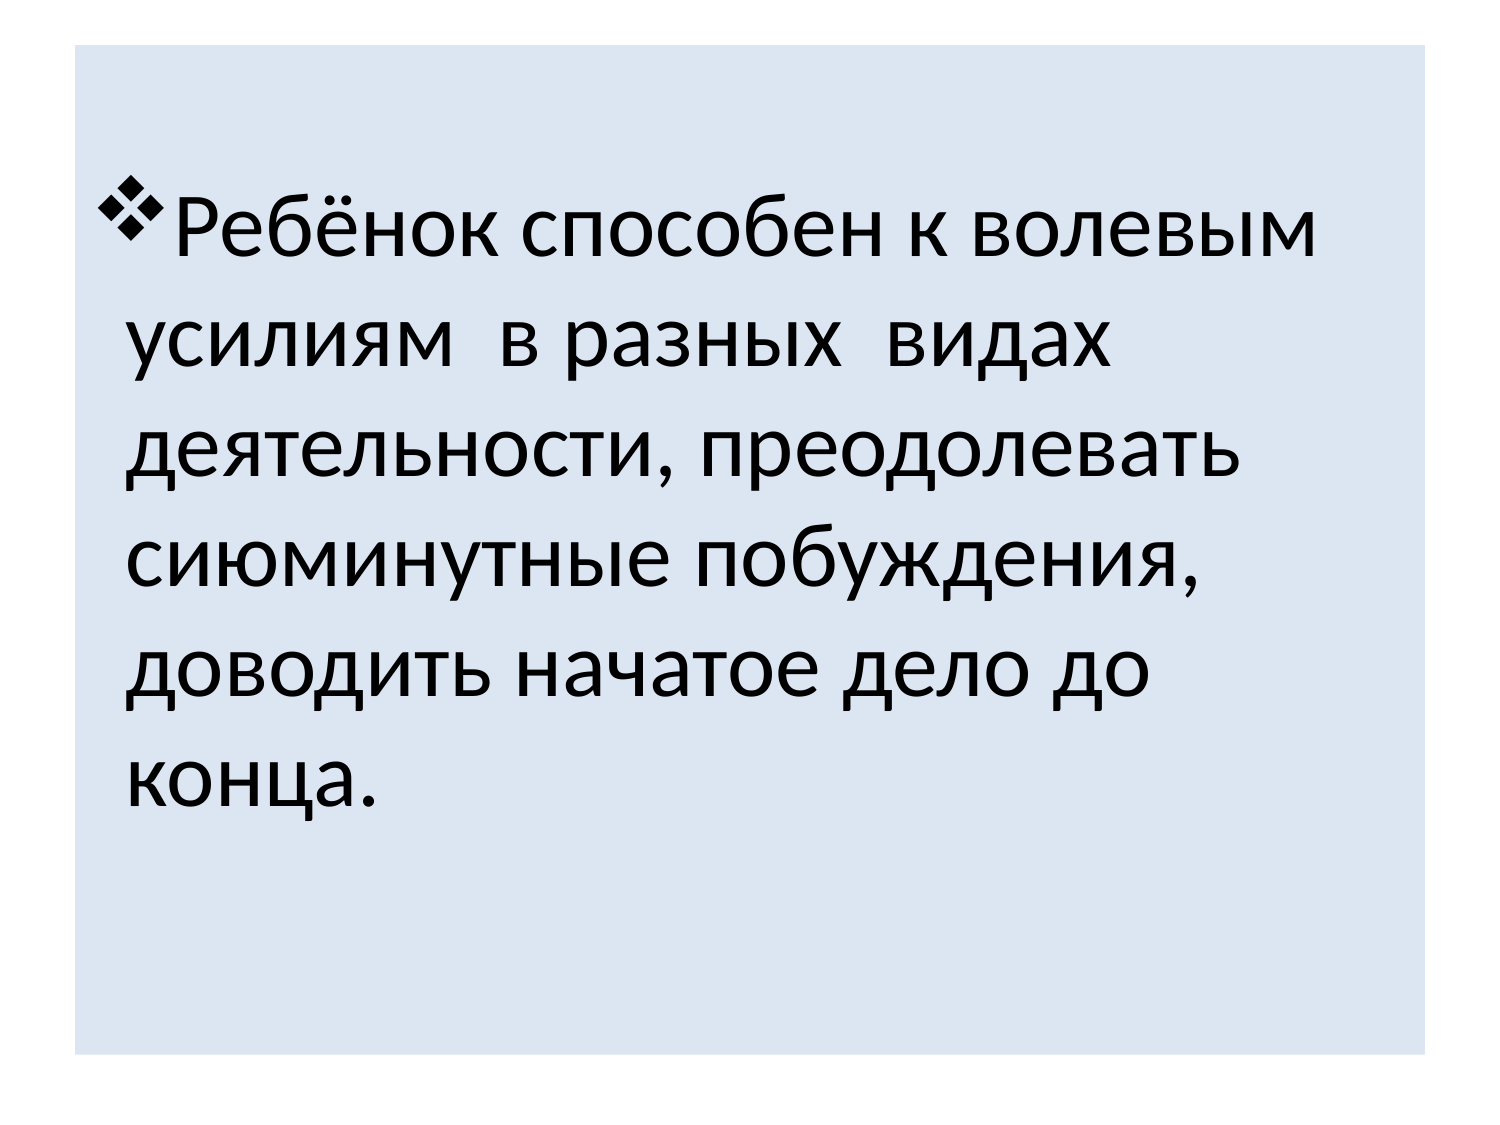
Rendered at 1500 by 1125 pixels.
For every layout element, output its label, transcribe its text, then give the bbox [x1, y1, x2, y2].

title Ребёнок способен к волевым усилиям в разных видах деятельности, преодолевать сиюминутные побуждения, доводить начатое дело до конца. [75, 45, 1425, 1055]
